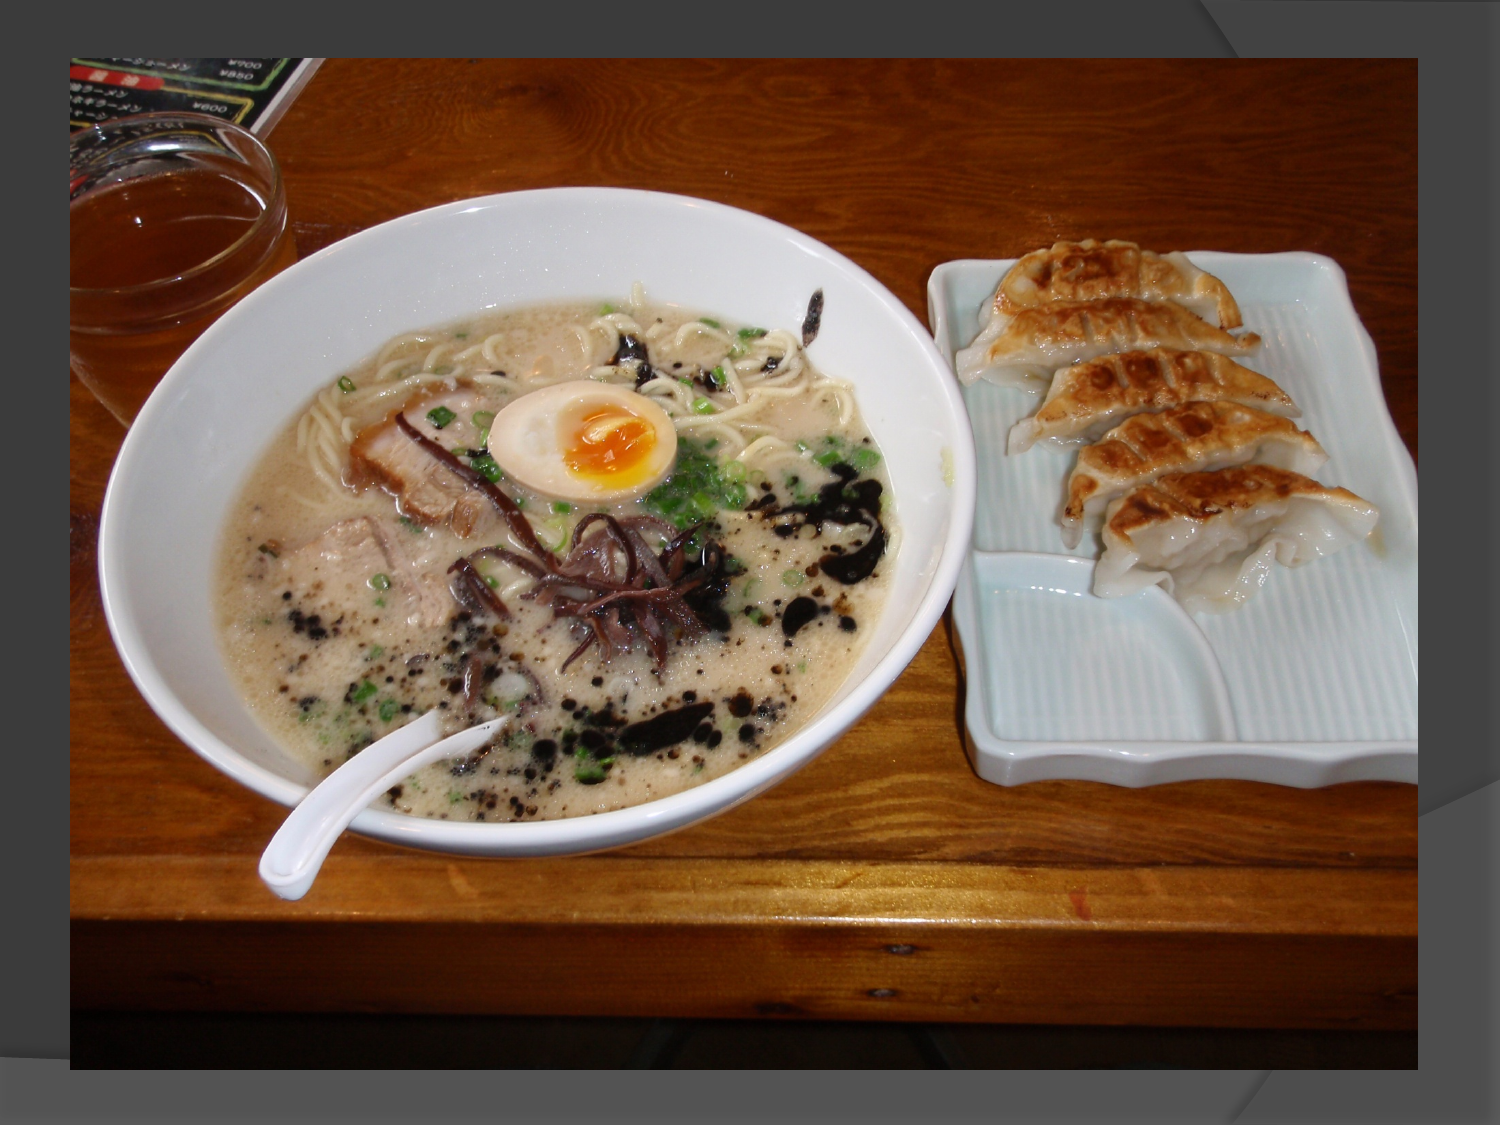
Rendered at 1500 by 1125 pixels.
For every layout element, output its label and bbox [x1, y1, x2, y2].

picture [70, 58, 1419, 1070]
